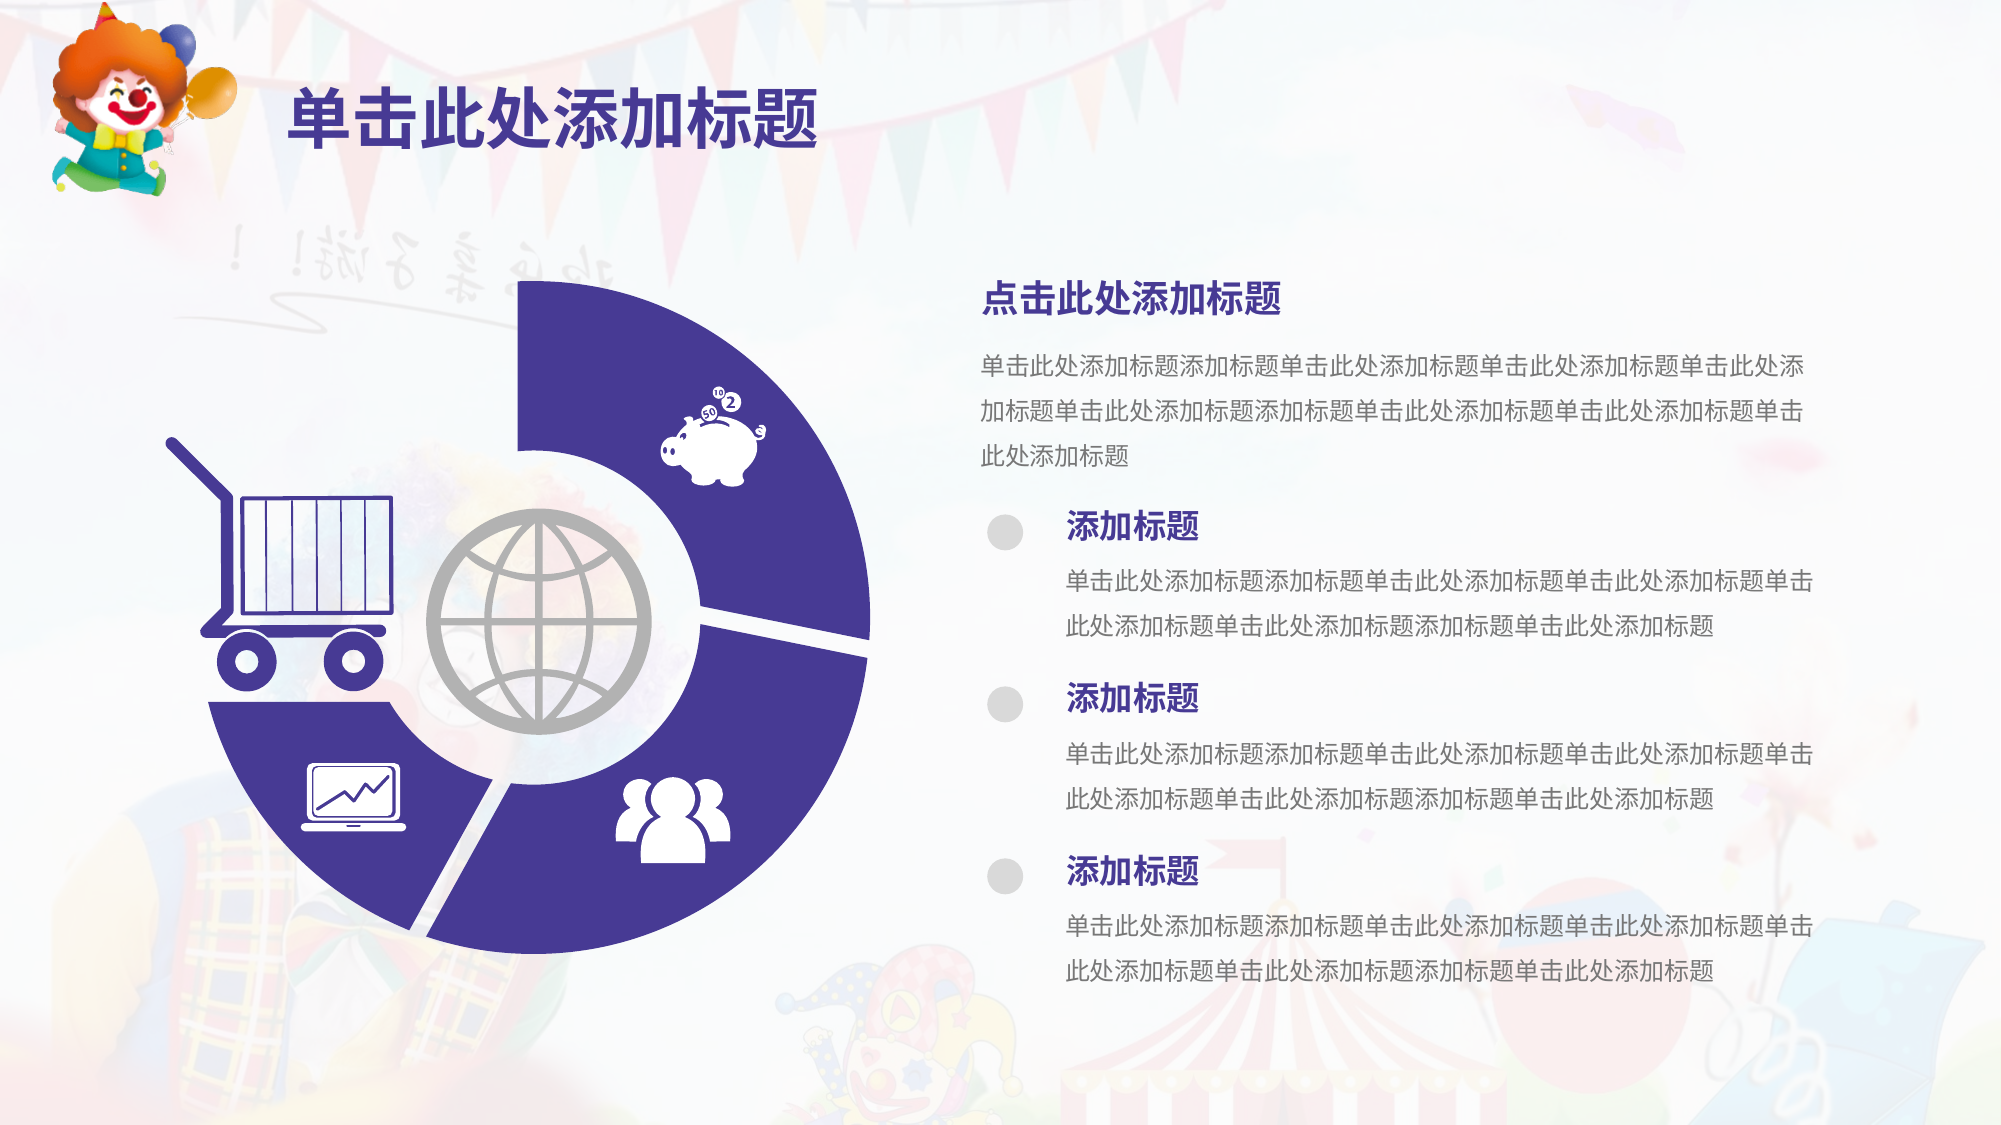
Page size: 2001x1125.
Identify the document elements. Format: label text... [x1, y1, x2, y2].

picture [41, 0, 246, 201]
text_box [986, 685, 1025, 724]
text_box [1049, 842, 1817, 990]
text_box [986, 857, 1025, 896]
title 单击此处添加标题 [271, 77, 1196, 166]
text_box [986, 513, 1025, 552]
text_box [164, 281, 871, 955]
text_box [1049, 497, 1817, 644]
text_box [1049, 670, 1817, 817]
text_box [965, 267, 1836, 481]
